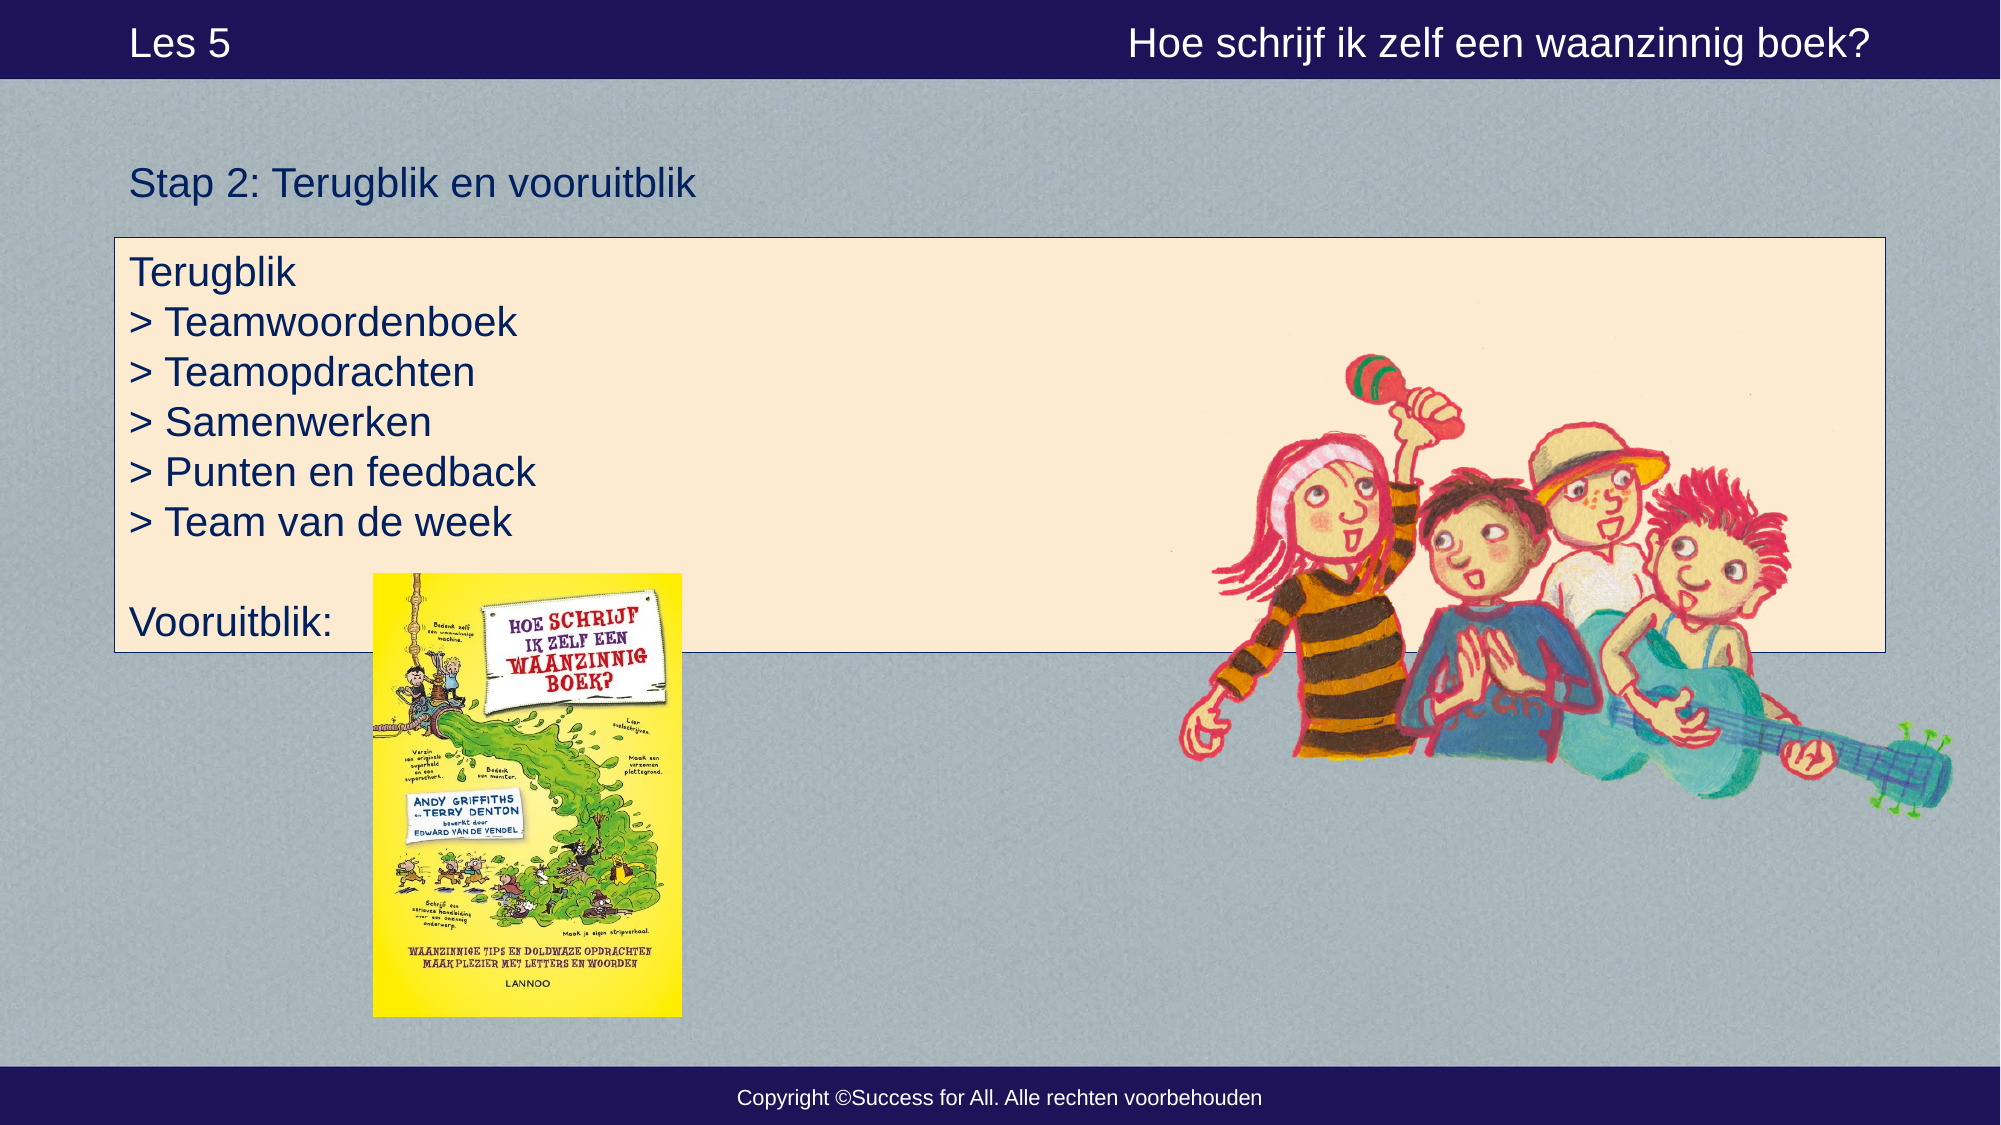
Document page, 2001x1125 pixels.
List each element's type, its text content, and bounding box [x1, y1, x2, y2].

picture [0, 0, 2001, 1125]
text_box Les 5 [114, 8, 354, 73]
text_box Stap 2: Terugblik en vooruitblik [113, 148, 1635, 214]
text_box Hoe schrijf ik zelf een waanzinnig boek? [999, 8, 1886, 73]
text_box Terugblik > Teamwoordenboek > Teamopdrachten > Samenwerken > Punten en feedback > Team van de week Vooruitblik: [114, 237, 1886, 653]
text_box Copyright ©Success for All. Alle rechten voorbehouden [0, 1076, 2000, 1125]
